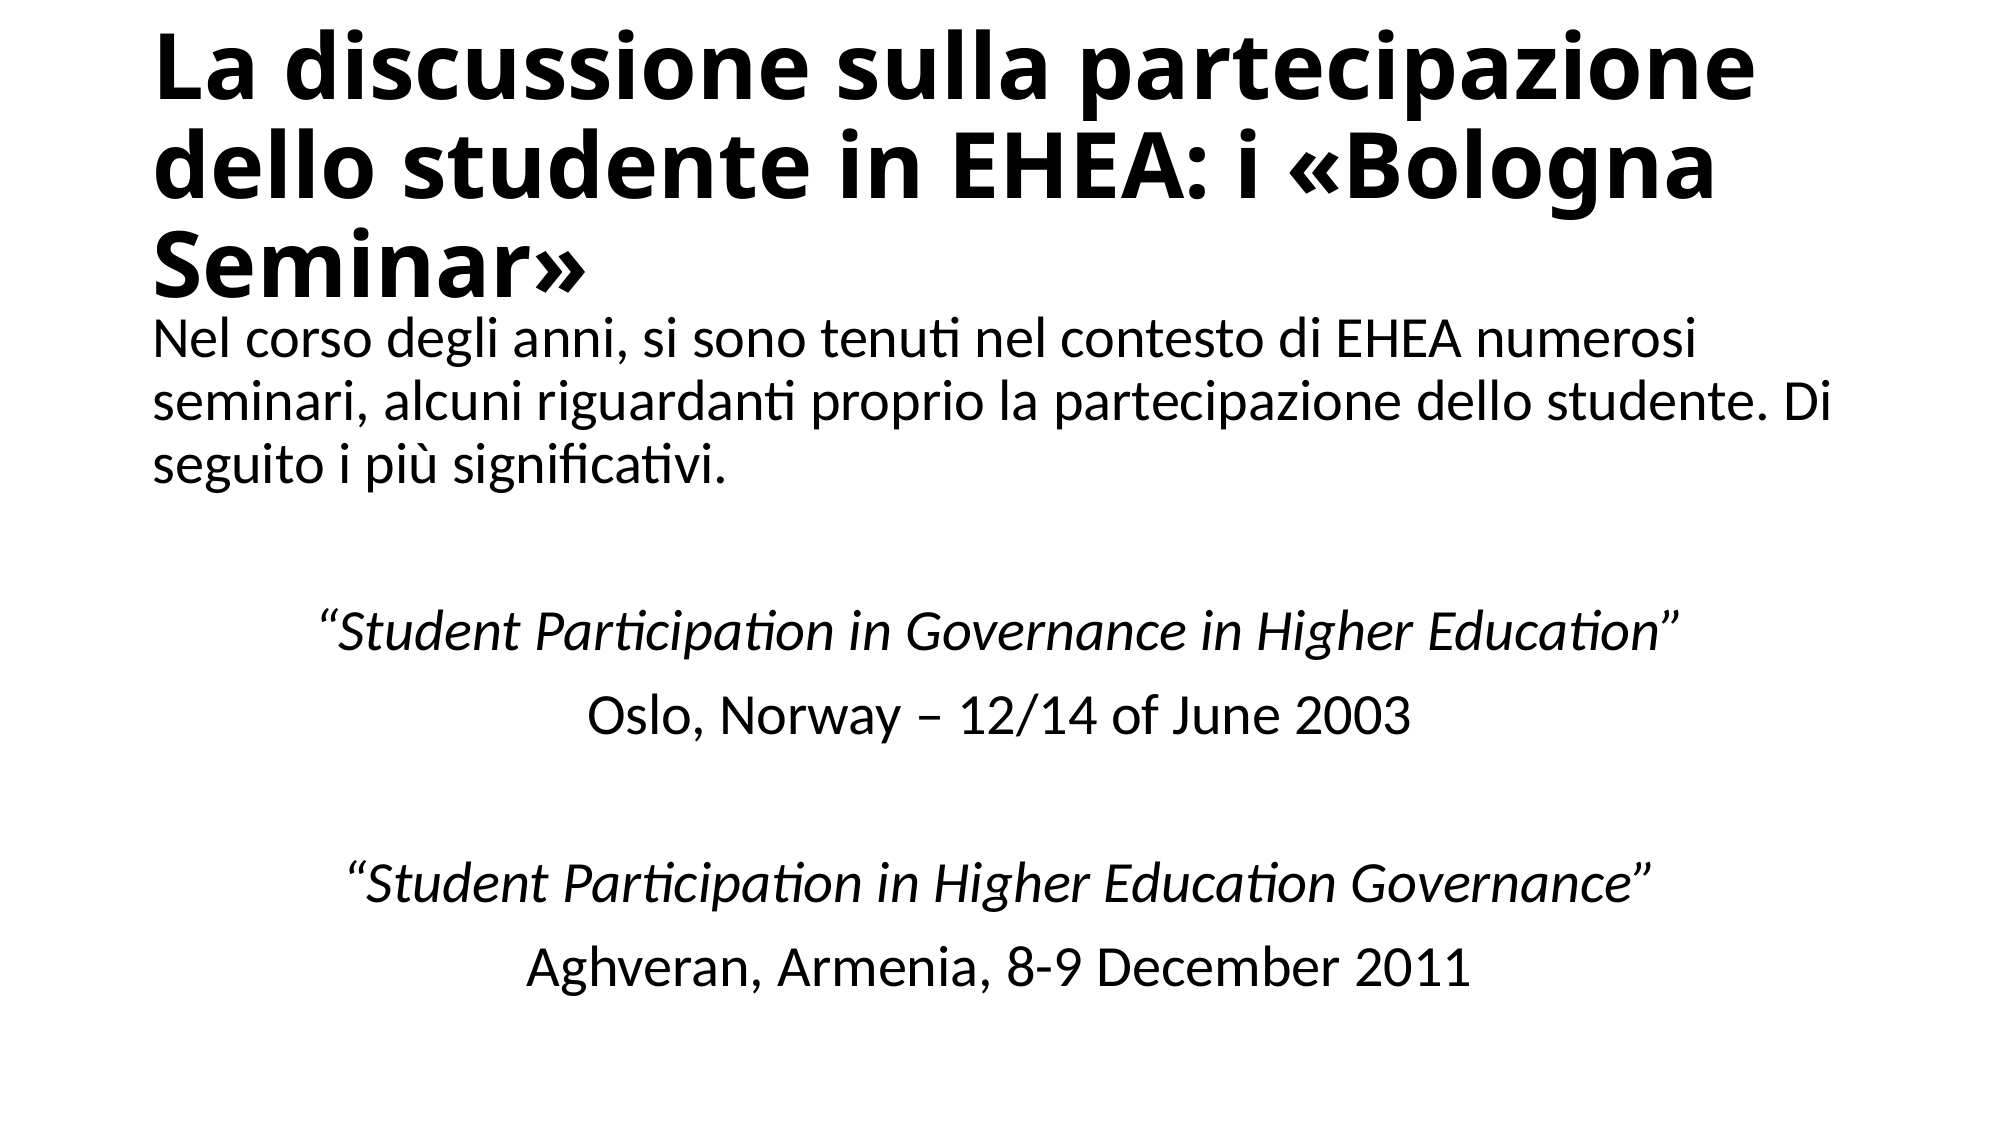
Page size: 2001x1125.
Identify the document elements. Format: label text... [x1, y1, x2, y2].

title La discussione sulla partecipazione dello studente in EHEA: i «Bologna Seminar» [137, 59, 1863, 278]
list Nel corso degli anni, si sono tenuti nel contesto di EHEA numerosi seminari, alcuni riguardanti proprio la partecipazione dello studente. Di seguito i più significativi. “Student Participation in Governance in Higher Education” Oslo, Norway – 12/14 of June 2003 “Student Participation in Higher Education Governance” Aghveran, Armenia, 8-9 December 2011 [137, 299, 1863, 1014]
